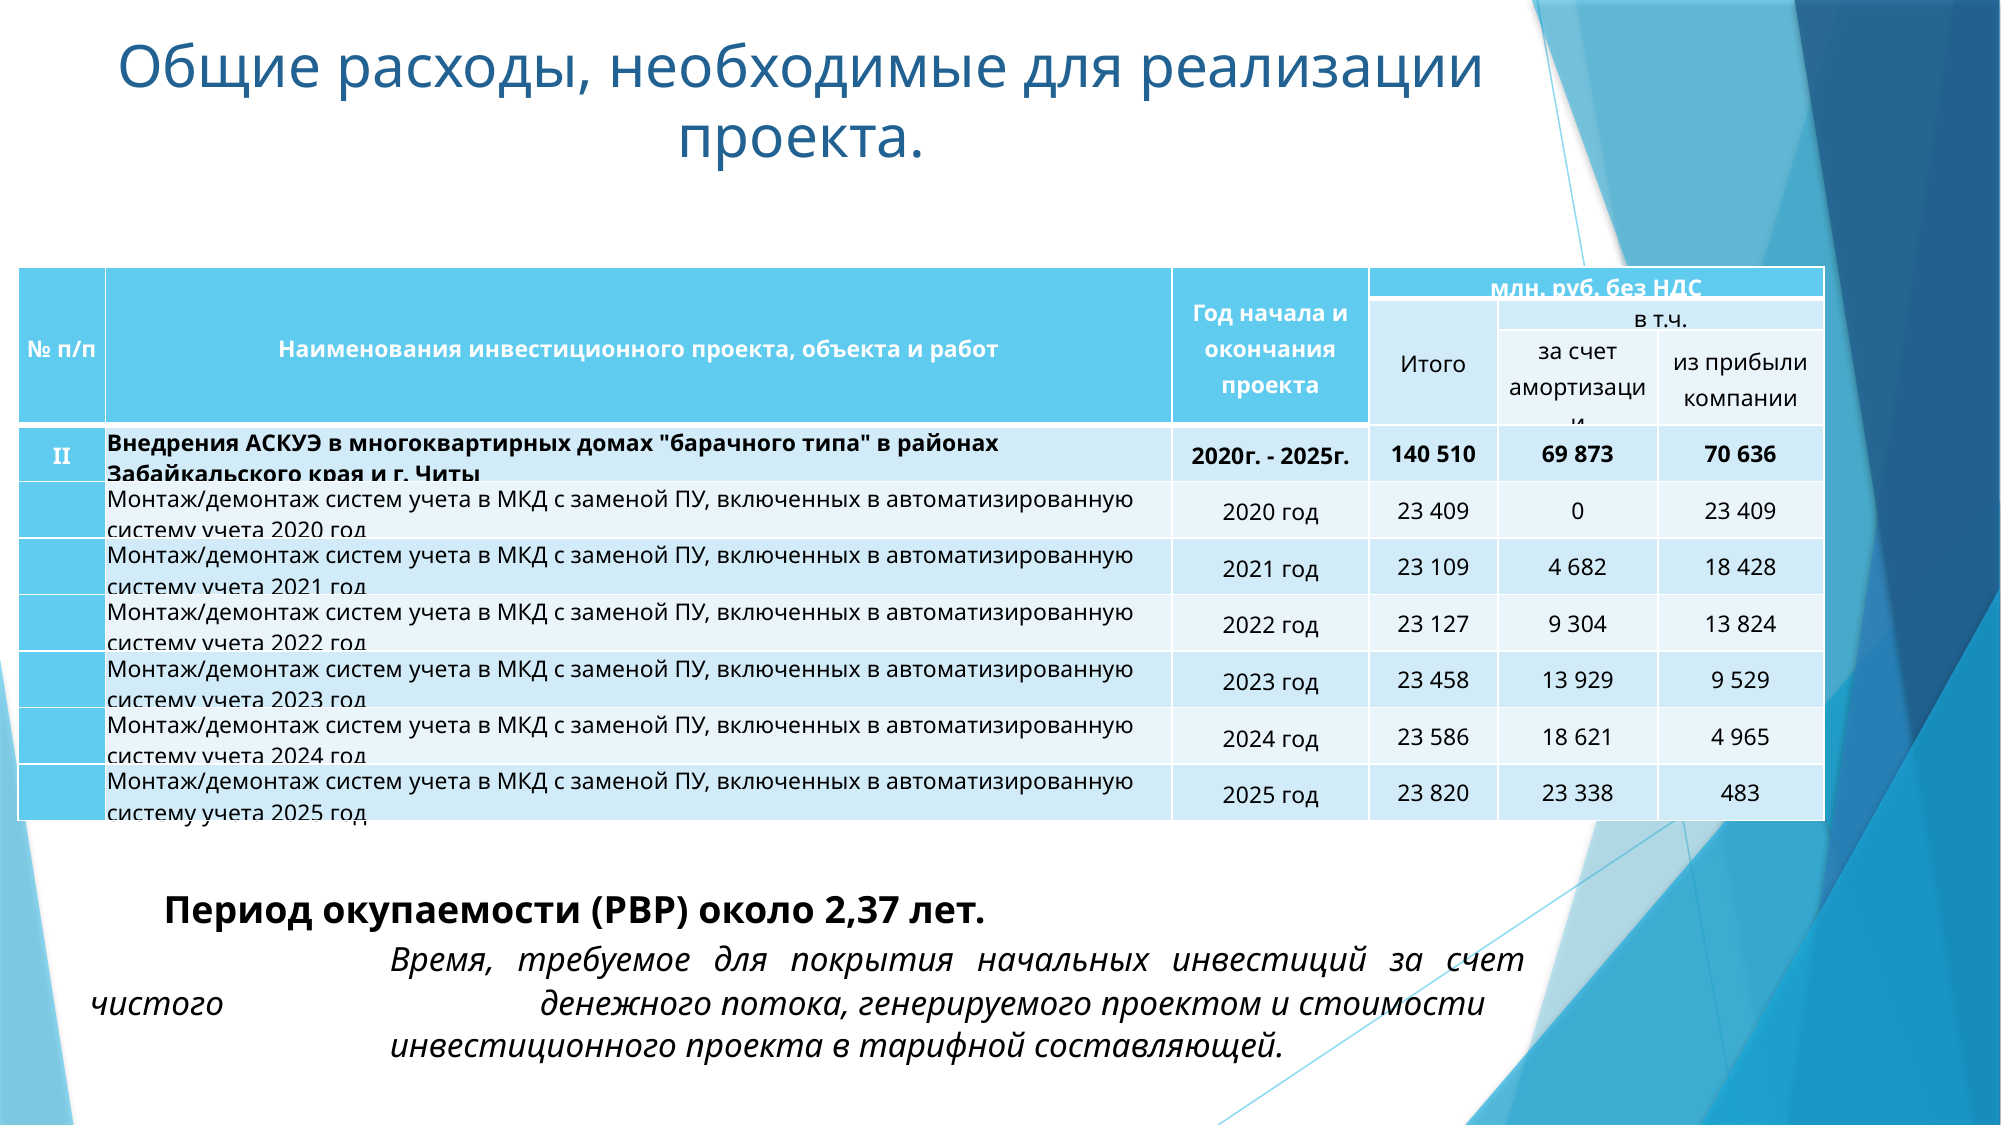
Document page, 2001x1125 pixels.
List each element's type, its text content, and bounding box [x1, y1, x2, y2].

table_cell 13 824 [1659, 595, 1823, 650]
table_cell 2022 год [1173, 595, 1368, 650]
table_cell [19, 539, 105, 594]
table_cell за счет амортизации [1499, 331, 1657, 424]
table_cell 23 109 [1370, 539, 1497, 594]
table_cell [19, 652, 105, 707]
table_cell 23 409 [1659, 482, 1823, 537]
table_cell 23 458 [1370, 652, 1497, 707]
table_header Год начала и окончания проекта [1173, 268, 1368, 422]
table_cell 2020г. - 2025г. [1173, 428, 1368, 481]
table_cell 2023 год [1173, 652, 1368, 707]
table_cell Монтаж/демонтаж систем учета в МКД с заменой ПУ, включенных в автоматизированную систему учета 2023 год [106, 652, 1171, 707]
table_cell 13 929 [1499, 652, 1657, 707]
table_cell 2025 год [1173, 765, 1368, 820]
title Общие расходы, необходимые для реализации проекта. [61, 21, 1542, 178]
table_cell 0 [1499, 482, 1657, 537]
table_cell Монтаж/демонтаж систем учета в МКД с заменой ПУ, включенных в автоматизированную систему учета 2024 год [106, 708, 1171, 763]
table_cell 18 621 [1499, 708, 1657, 763]
table_cell Монтаж/демонтаж систем учета в МКД с заменой ПУ, включенных в автоматизированную систему учета 2021 год [106, 539, 1171, 594]
table_header № п/п [19, 268, 105, 422]
table_cell 9 304 [1499, 595, 1657, 650]
table_cell 140 510 [1370, 426, 1497, 481]
table_cell 2021 год [1173, 539, 1368, 594]
table_cell в т.ч. [1499, 301, 1823, 329]
table_cell [19, 482, 105, 537]
table_cell Монтаж/демонтаж систем учета в МКД с заменой ПУ, включенных в автоматизированную систему учета 2020 год [106, 482, 1171, 537]
table_cell 23 127 [1370, 595, 1497, 650]
table_cell 23 820 [1370, 765, 1497, 820]
table_cell 2020 год [1173, 482, 1368, 537]
table_cell II [19, 428, 105, 481]
table_header млн. руб. без НДС [1370, 268, 1823, 296]
table_cell 23 409 [1370, 482, 1497, 537]
table_cell 23 586 [1370, 708, 1497, 763]
table_cell 4 965 [1659, 708, 1823, 763]
table_cell [19, 595, 105, 650]
table_cell Внедрения АСКУЭ в многоквартирных домах "барачного типа" в районах Забайкальского края и г. Читы [106, 428, 1171, 481]
table_header Наименования инвестиционного проекта, объекта и работ [106, 268, 1171, 422]
text_box Период окупаемости (PBP) около 2,37 лет. Время, требуемое для покрытия начальных инвестиций за счет чистого денежного потока, генерируемого проектом и стоимости инвестиционного проекта в тарифной составляющей. [74, 875, 1542, 1072]
table_cell Монтаж/демонтаж систем учета в МКД с заменой ПУ, включенных в автоматизированную систему учета 2022 год [106, 595, 1171, 650]
table_cell Итого [1370, 301, 1497, 424]
table_cell 70 636 [1659, 426, 1823, 481]
table_cell из прибыли компании [1659, 331, 1823, 424]
table_cell 18 428 [1659, 539, 1823, 594]
table_cell Монтаж/демонтаж систем учета в МКД с заменой ПУ, включенных в автоматизированную систему учета 2025 год [106, 765, 1171, 820]
table_cell 23 338 [1499, 765, 1657, 820]
table_cell 69 873 [1499, 426, 1657, 481]
table_cell 2024 год [1173, 708, 1368, 763]
table_cell [19, 708, 105, 763]
table_cell [19, 765, 105, 820]
table_cell 483 [1659, 765, 1823, 820]
table_cell 9 529 [1659, 652, 1823, 707]
table_cell 4 682 [1499, 539, 1657, 594]
